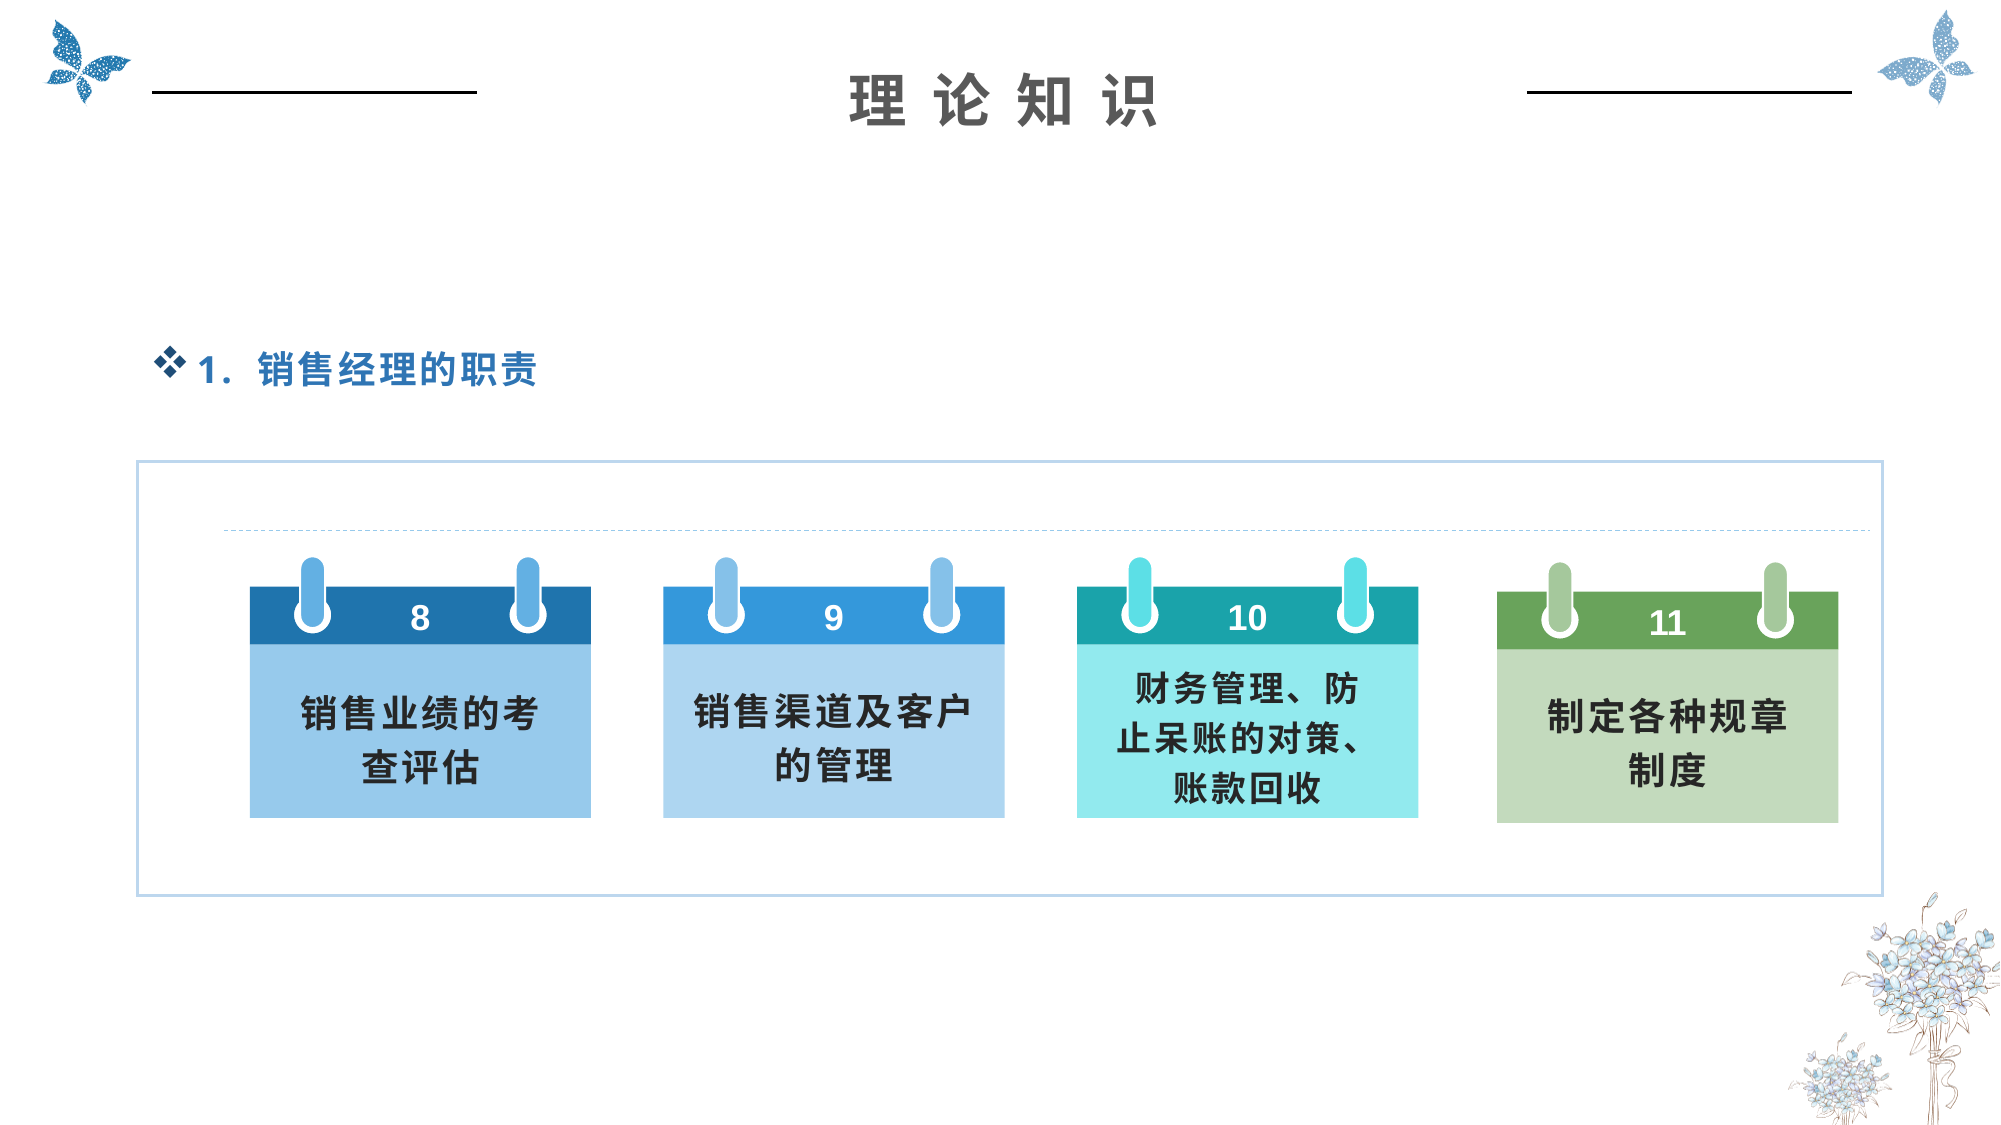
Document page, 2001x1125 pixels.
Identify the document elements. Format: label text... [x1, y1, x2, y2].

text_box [249, 556, 591, 818]
text_box [137, 461, 1884, 896]
text_box 1. 销售经理的职责 [138, 326, 1485, 397]
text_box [663, 556, 1005, 818]
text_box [1077, 556, 1419, 818]
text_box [151, 55, 1852, 142]
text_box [1497, 561, 1839, 823]
picture [1788, 892, 2000, 1125]
